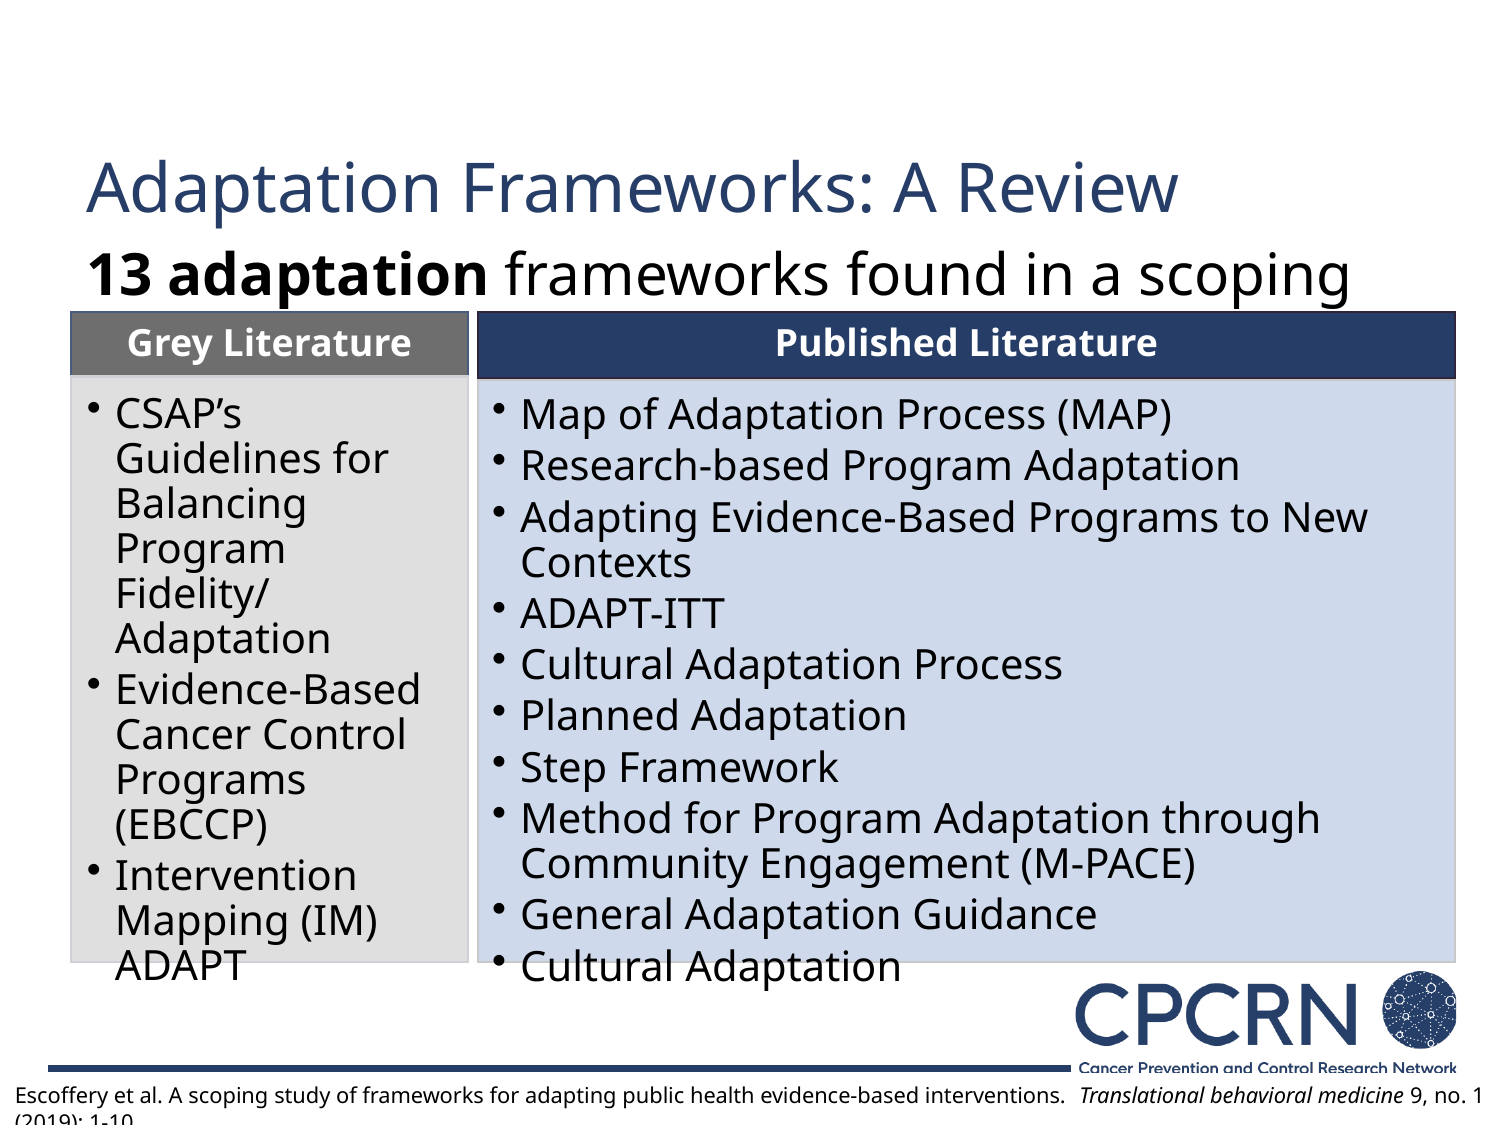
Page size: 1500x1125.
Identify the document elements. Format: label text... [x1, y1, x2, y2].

list 13 adaptation frameworks found in a scoping study [71, 237, 1492, 1007]
text_box Grey Literature [70, 311, 469, 375]
text_box Escoffery et al. A scoping study of frameworks for adapting public health evidence-based interventions. Translational behavioral medicine 9, no. 1 (2019): 1-10. [0, 1074, 1500, 1125]
text_box Published Literature [477, 311, 1456, 379]
title Adaptation Frameworks: A Review [71, 103, 1397, 237]
text_box Map of Adaptation Process (MAP) Research-based Program Adaptation Adapting Evidence-Based Programs to New Contexts ADAPT-ITT Cultural Adaptation Process Planned Adaptation Step Framework Method for Program Adaptation through Community Engagement (M-PACE) General Adaptation Guidance Cultural Adaptation [477, 379, 1456, 963]
text_box CSAP’s Guidelines for Balancing Program Fidelity/ Adaptation Evidence-Based Cancer Control Programs (EBCCP) Intervention Mapping (IM) ADAPT [70, 375, 469, 963]
